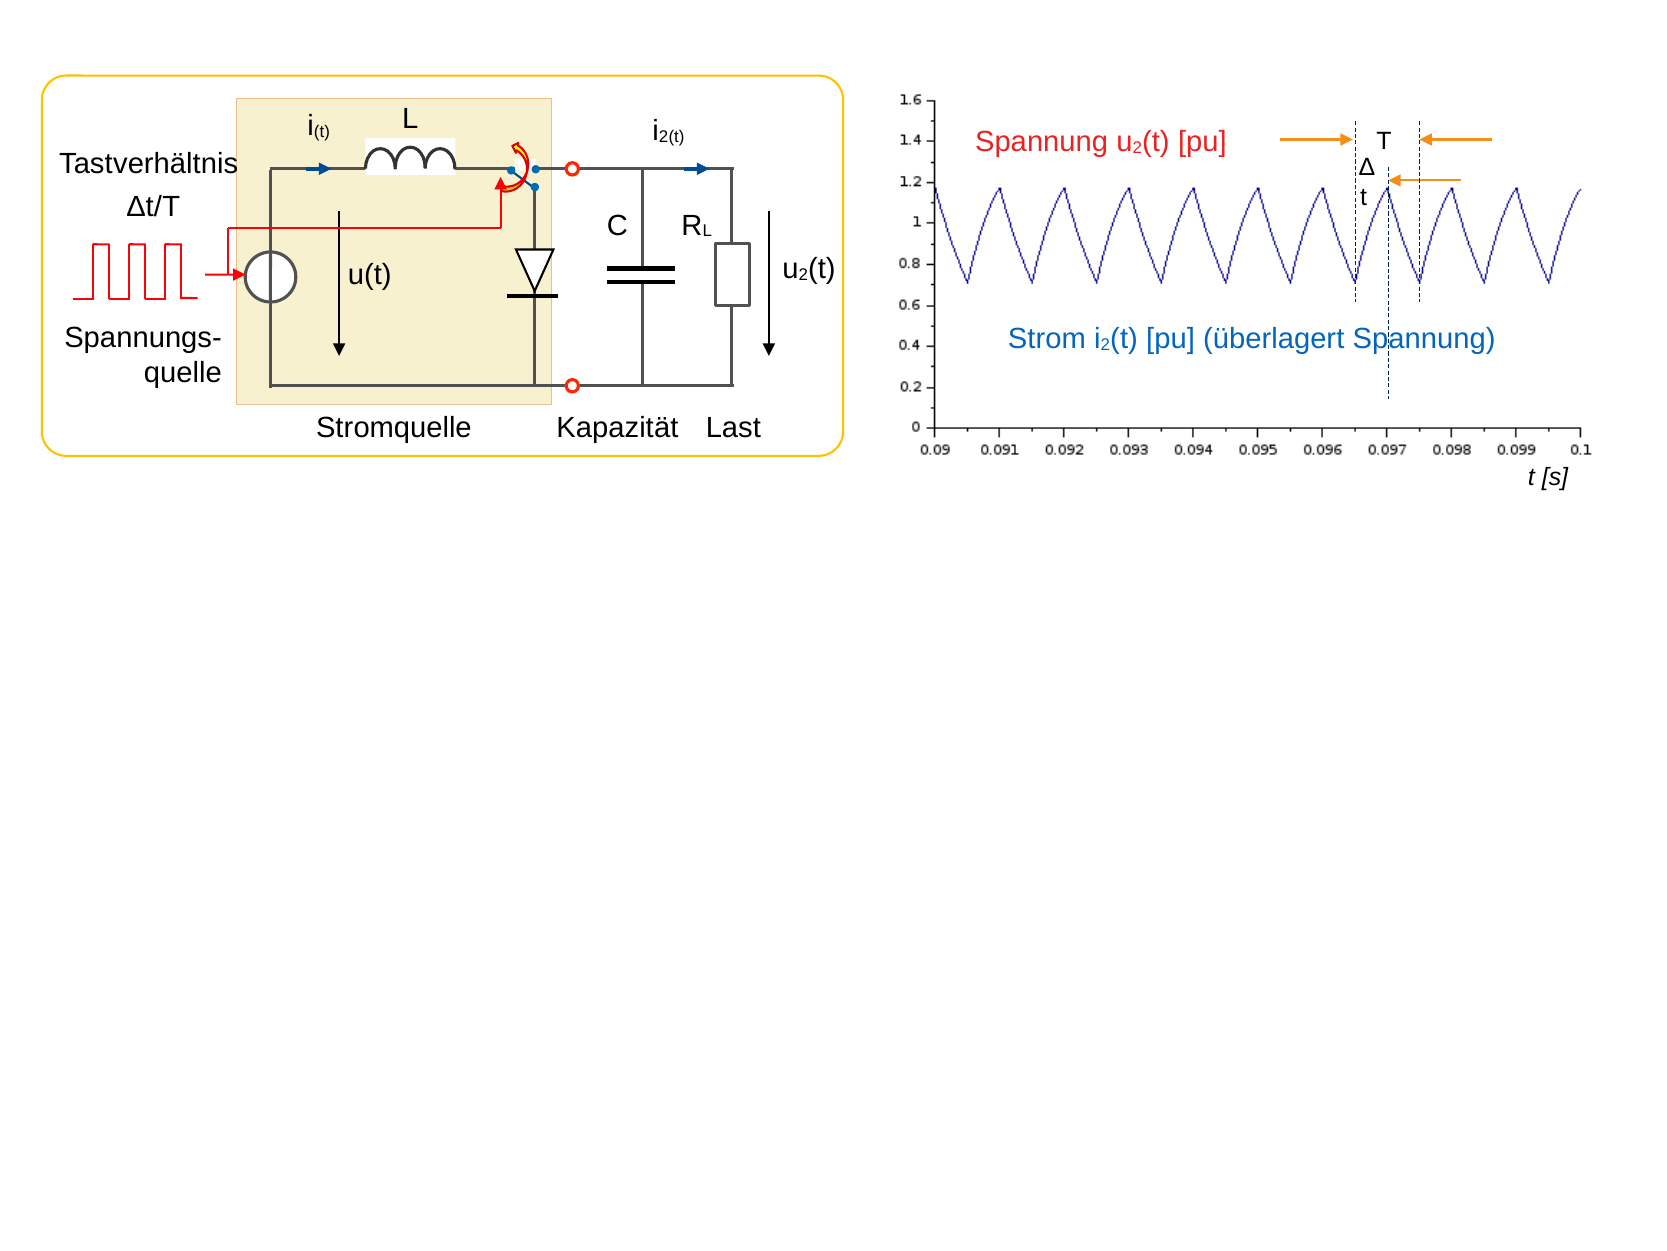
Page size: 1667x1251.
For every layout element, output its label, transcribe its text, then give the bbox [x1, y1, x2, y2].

text_box Spannungs-quelle [12, 310, 237, 396]
text_box [566, 379, 579, 392]
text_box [500, 141, 541, 197]
text_box u2(t) [768, 242, 860, 292]
text_box [566, 162, 579, 176]
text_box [72, 243, 198, 299]
text_box Tastverhältnis Δt/T [41, 136, 265, 231]
text_box [228, 268, 239, 281]
text_box [306, 162, 332, 175]
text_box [606, 266, 676, 283]
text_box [244, 250, 297, 303]
text_box [515, 249, 554, 292]
text_box Kapazität [528, 401, 707, 452]
text_box L [356, 92, 464, 143]
text_box i2(t) [636, 104, 701, 155]
text_box [762, 292, 776, 356]
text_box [364, 137, 456, 176]
text_box t [s] [1494, 467, 1603, 499]
picture [891, 85, 1600, 462]
text_box [41, 75, 844, 456]
